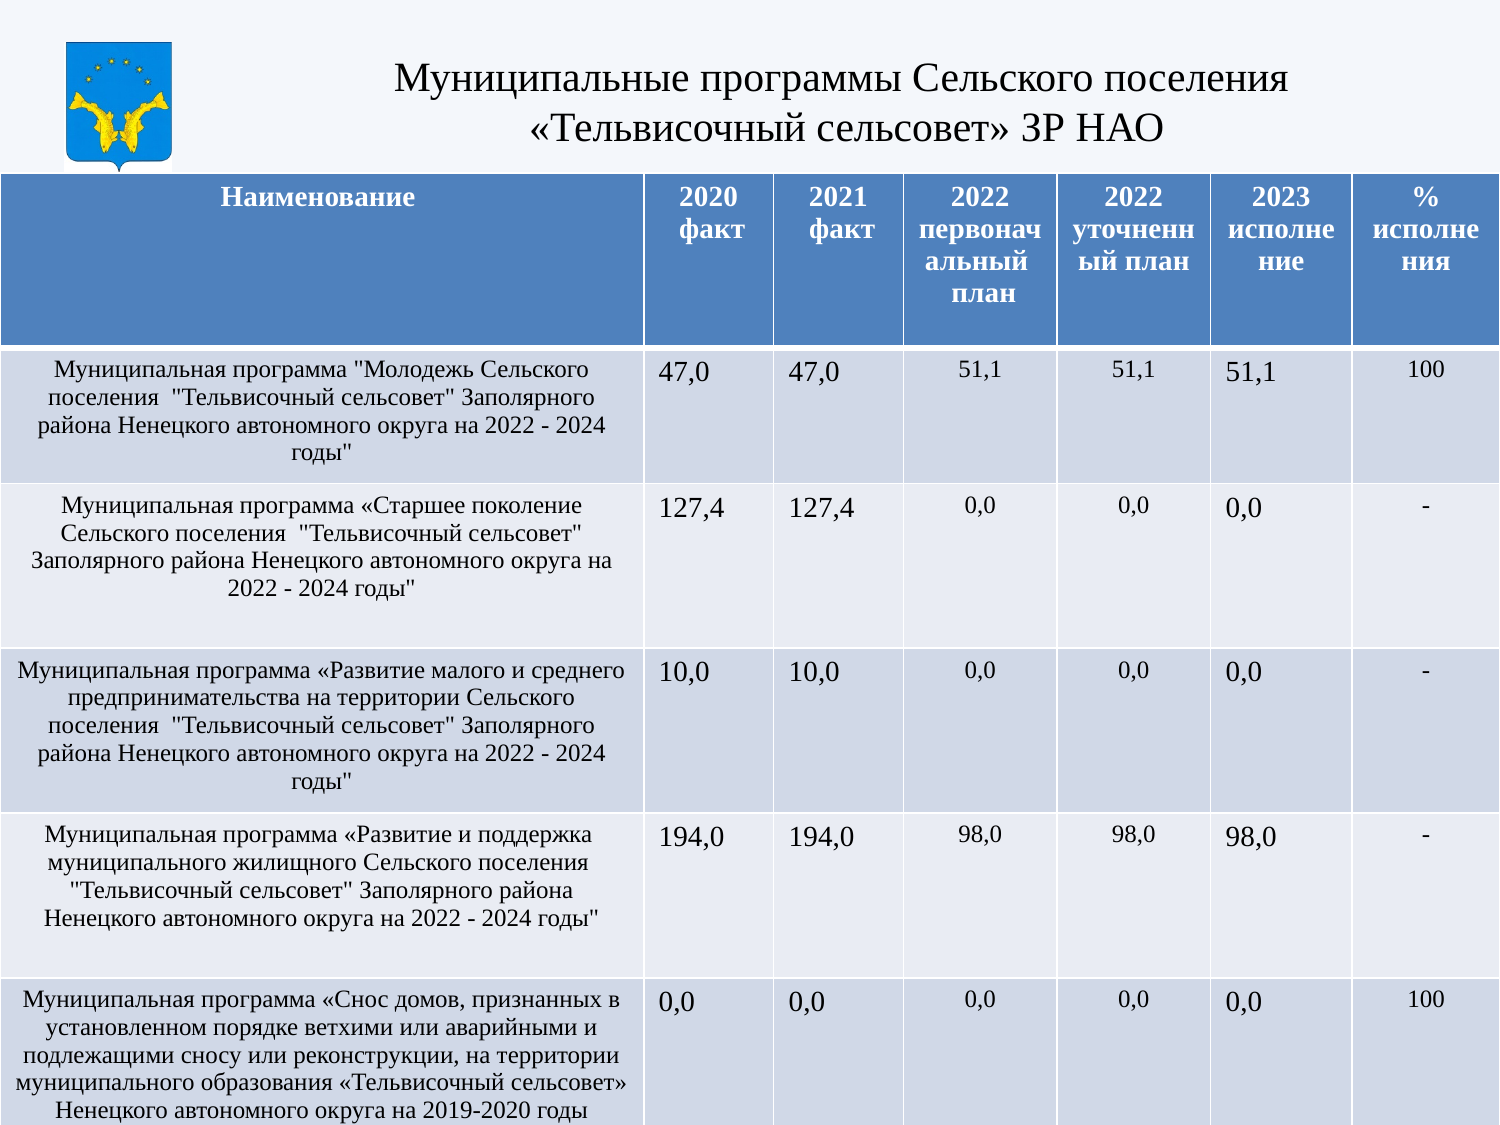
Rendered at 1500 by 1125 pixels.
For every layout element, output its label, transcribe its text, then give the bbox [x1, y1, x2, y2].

table_cell 0,0 [1058, 979, 1210, 1125]
table_cell 51,1 [1211, 351, 1351, 483]
table_header 2022 уточненный план [1058, 174, 1210, 345]
table_cell 47,0 [774, 351, 903, 483]
table_cell 0,0 [645, 979, 773, 1125]
table_cell 0,0 [1211, 979, 1351, 1125]
table_cell Муниципальная программа "Молодежь Сельского поселения "Тельвисочный сельсовет" Заполярного района Ненецкого автономного округа на 2022 - 2024 годы" [1, 351, 643, 483]
table_cell 98,0 [904, 814, 1056, 977]
table_cell 194,0 [645, 814, 773, 977]
table_cell 0,0 [1058, 649, 1210, 812]
table_cell 100 [1353, 351, 1499, 483]
table_cell Муниципальная программа «Снос домов, признанных в установленном порядке ветхими или аварийными и подлежащими сносу или реконструкции, на территории муниципального образования «Тельвисочный сельсовет» Ненецкого автономного округа на 2019-2020 годы [1, 979, 643, 1125]
picture [64, 42, 172, 173]
table_cell Муниципальная программа «Развитие малого и среднего предпринимательства на территории Сельского поселения "Тельвисочный сельсовет" Заполярного района Ненецкого автономного округа на 2022 - 2024 годы" [1, 649, 643, 812]
table_cell 0,0 [1058, 484, 1210, 647]
table_cell - [1353, 484, 1499, 647]
table_cell 0,0 [1211, 649, 1351, 812]
table_cell 100 [1353, 979, 1499, 1125]
table_cell Муниципальная программа «Развитие и поддержка муниципального жилищного Сельского поселения "Тельвисочный сельсовет" Заполярного района Ненецкого автономного округа на 2022 - 2024 годы" [1, 814, 643, 977]
text_box Муниципальные программы Сельского поселения «Тельвисочный сельсовет» ЗР НАО [183, 42, 1500, 158]
table_header 2023 исполнение [1211, 174, 1351, 345]
table_cell 127,4 [645, 484, 773, 647]
table_header % исполнения [1353, 174, 1499, 345]
table_cell 0,0 [1211, 484, 1351, 647]
table_cell 47,0 [645, 351, 773, 483]
table_cell 98,0 [1058, 814, 1210, 977]
table_cell 127,4 [774, 484, 903, 647]
table_cell - [1353, 814, 1499, 977]
table_cell 51,1 [1058, 351, 1210, 483]
table_cell 10,0 [645, 649, 773, 812]
table_cell - [1353, 649, 1499, 812]
table_cell Муниципальная программа «Старшее поколение Сельского поселения "Тельвисочный сельсовет" Заполярного района Ненецкого автономного округа на 2022 - 2024 годы" [1, 484, 643, 647]
table_header 2021 факт [774, 174, 903, 345]
table_cell 0,0 [904, 484, 1056, 647]
table_cell 98,0 [1211, 814, 1351, 977]
table_cell 10,0 [774, 649, 903, 812]
table_cell 0,0 [774, 979, 903, 1125]
table_header 2022 первоначальный план [904, 174, 1056, 345]
table_cell 194,0 [774, 814, 903, 977]
table_header Наименование [1, 174, 643, 345]
table_cell 0,0 [904, 649, 1056, 812]
table_cell 51,1 [904, 351, 1056, 483]
table_header 2020 факт [645, 174, 773, 345]
table_cell 0,0 [904, 979, 1056, 1125]
